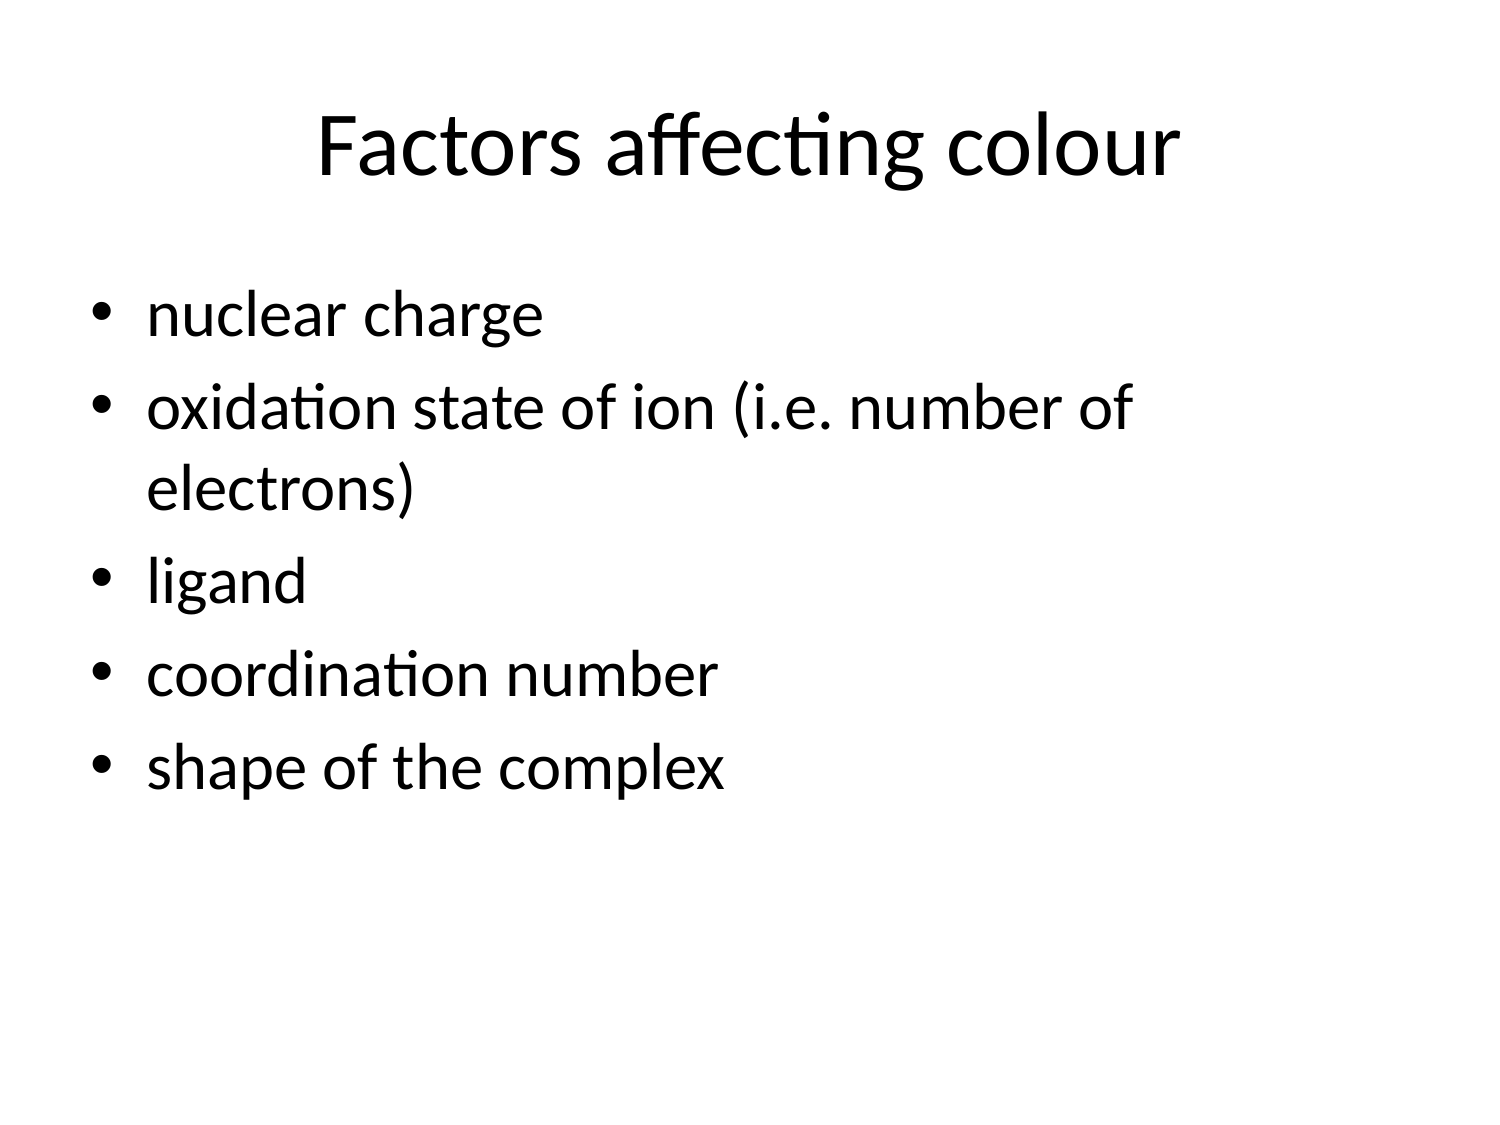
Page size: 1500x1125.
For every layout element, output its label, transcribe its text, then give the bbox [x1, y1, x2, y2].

title Factors affecting colour [75, 45, 1425, 233]
list nuclear charge oxidation state of ion (i.e. number of electrons) ligand coordination number shape of the complex [75, 262, 1425, 1005]
